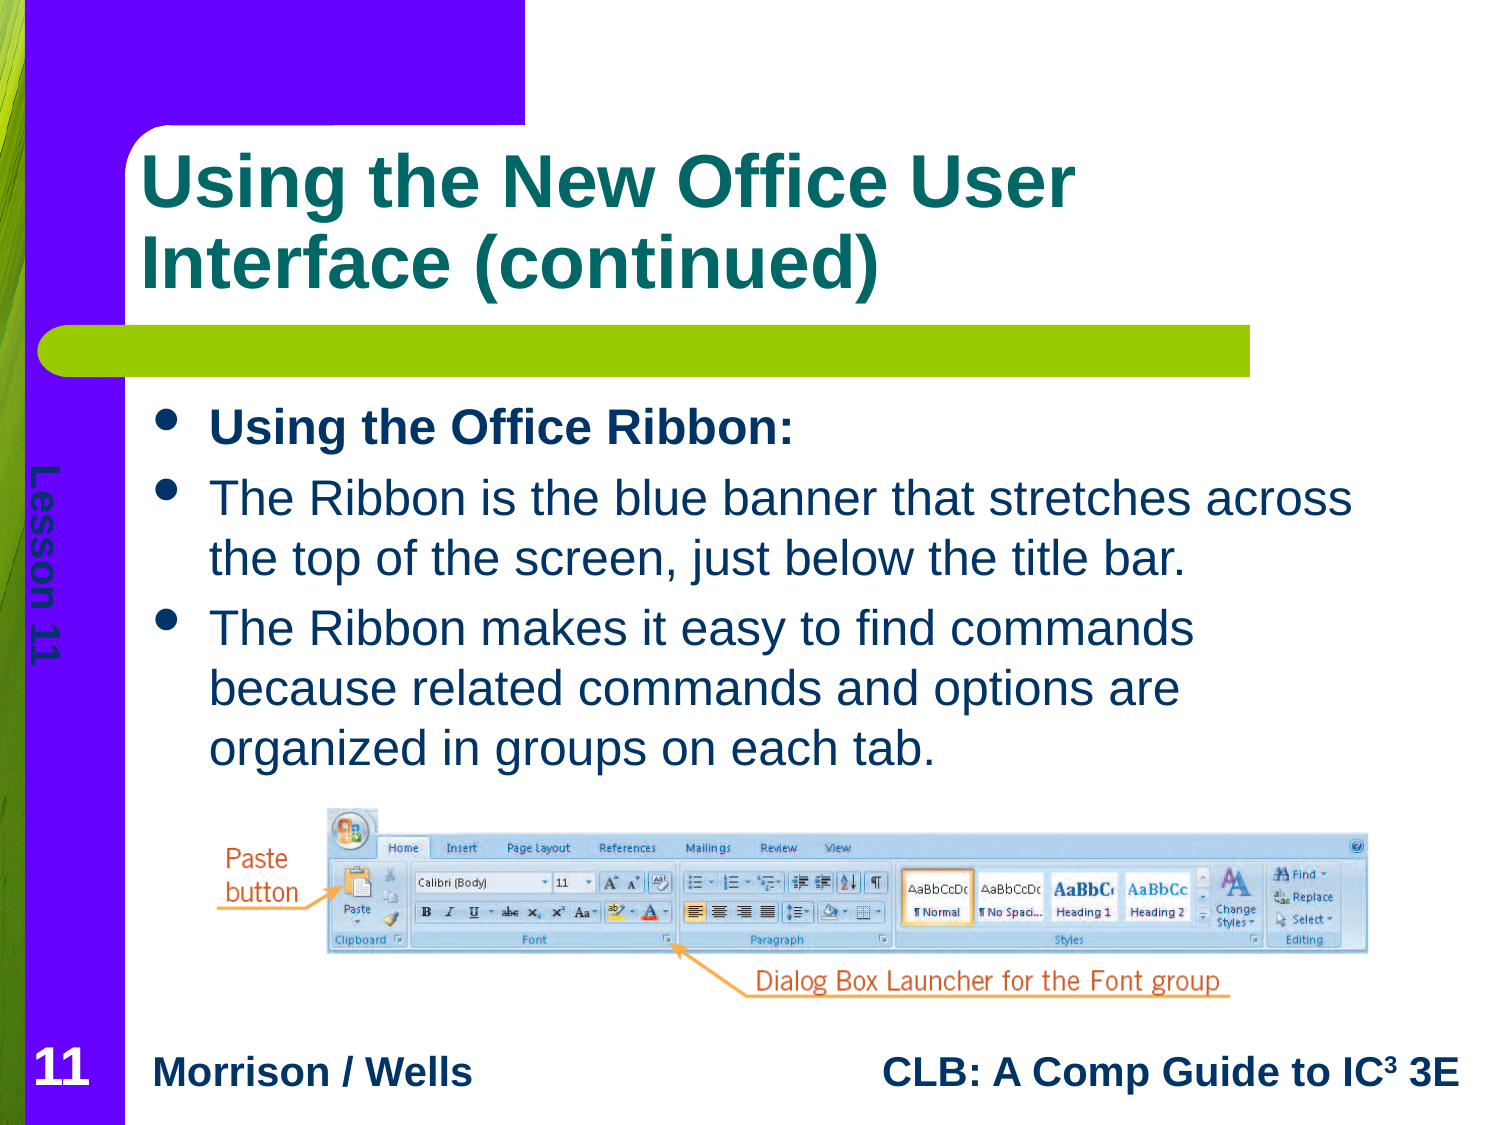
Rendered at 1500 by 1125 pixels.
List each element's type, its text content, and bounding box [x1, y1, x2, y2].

picture [212, 799, 1376, 1011]
text_box 11 [13, 1023, 111, 1105]
list Using the Office Ribbon: The Ribbon is the blue banner that stretches across the top of the screen, just below the title bar. The Ribbon makes it easy to find commands because related commands and options are organized in groups on each tab. [137, 387, 1400, 1026]
title Using the New Office User Interface (continued) [124, 124, 1426, 313]
picture [0, 0, 25, 1125]
